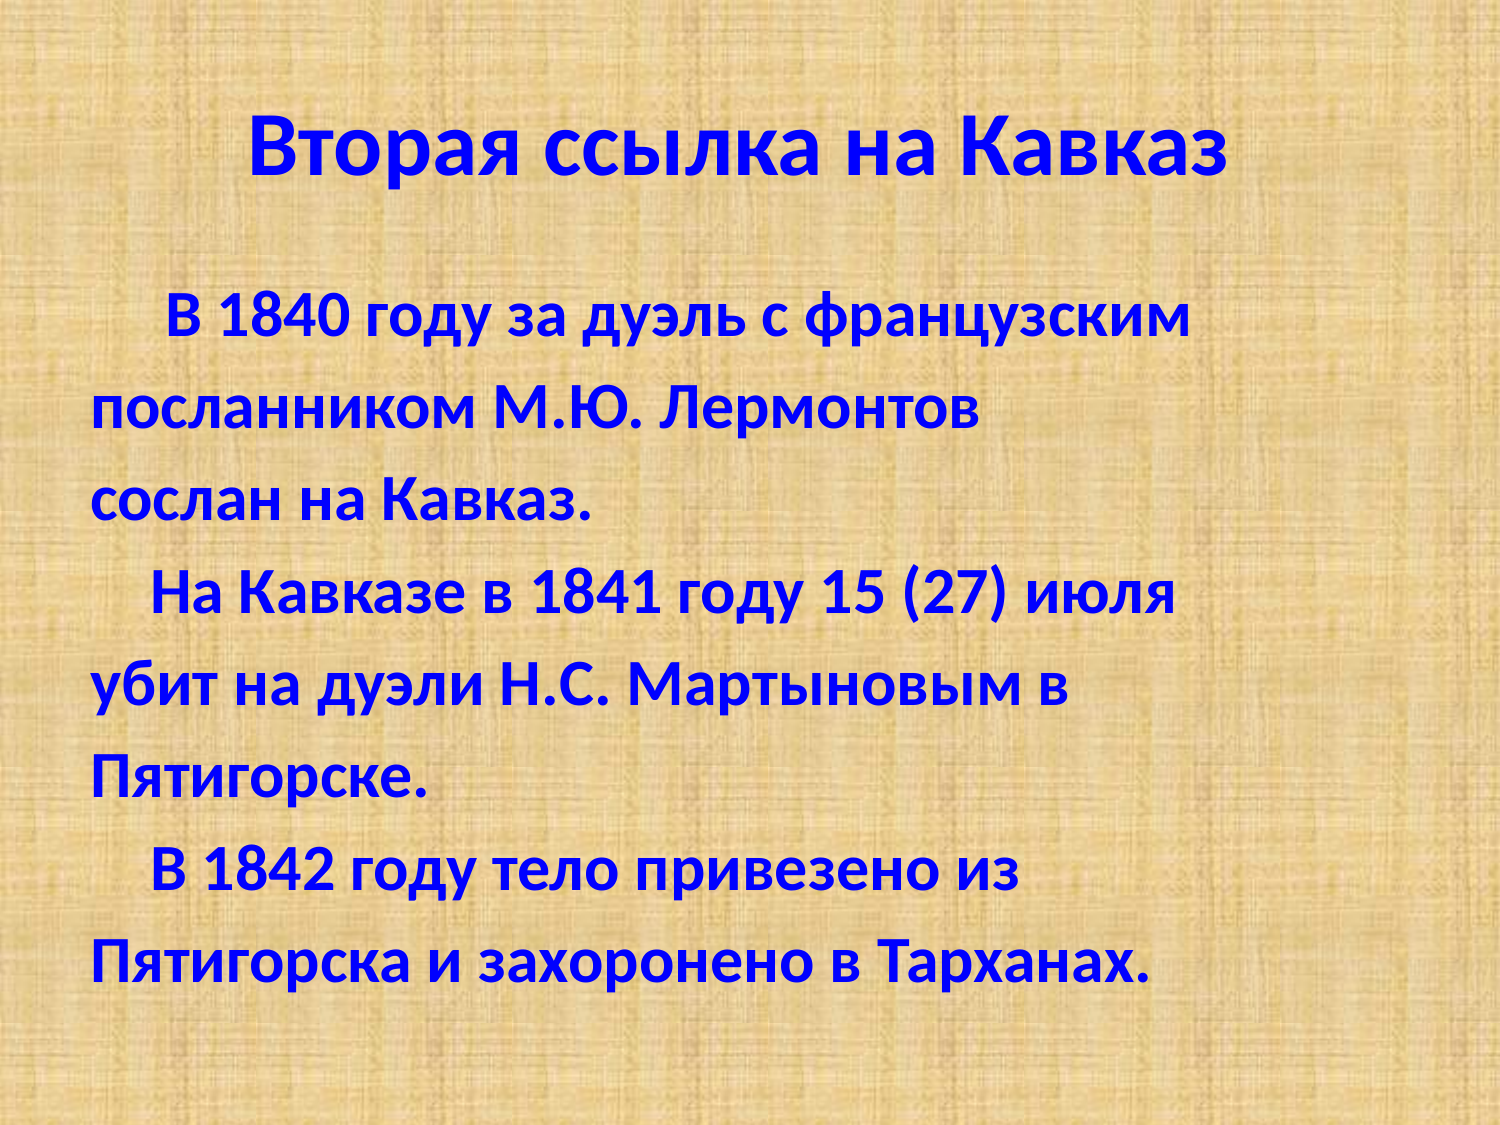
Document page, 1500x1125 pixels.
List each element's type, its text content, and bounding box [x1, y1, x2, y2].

picture [0, 0, 1500, 1125]
list В 1840 году за дуэль с французским посланником М.Ю. Лермонтов сослан на Кавказ. На Кавказе в 1841 году 15 (27) июля убит на дуэли Н.С. Мартыновым в Пятигорске. В 1842 году тело привезено из Пятигорска и захоронено в Тарханах. [75, 262, 1425, 1005]
title Вторая ссылка на Кавказ [75, 45, 1425, 233]
